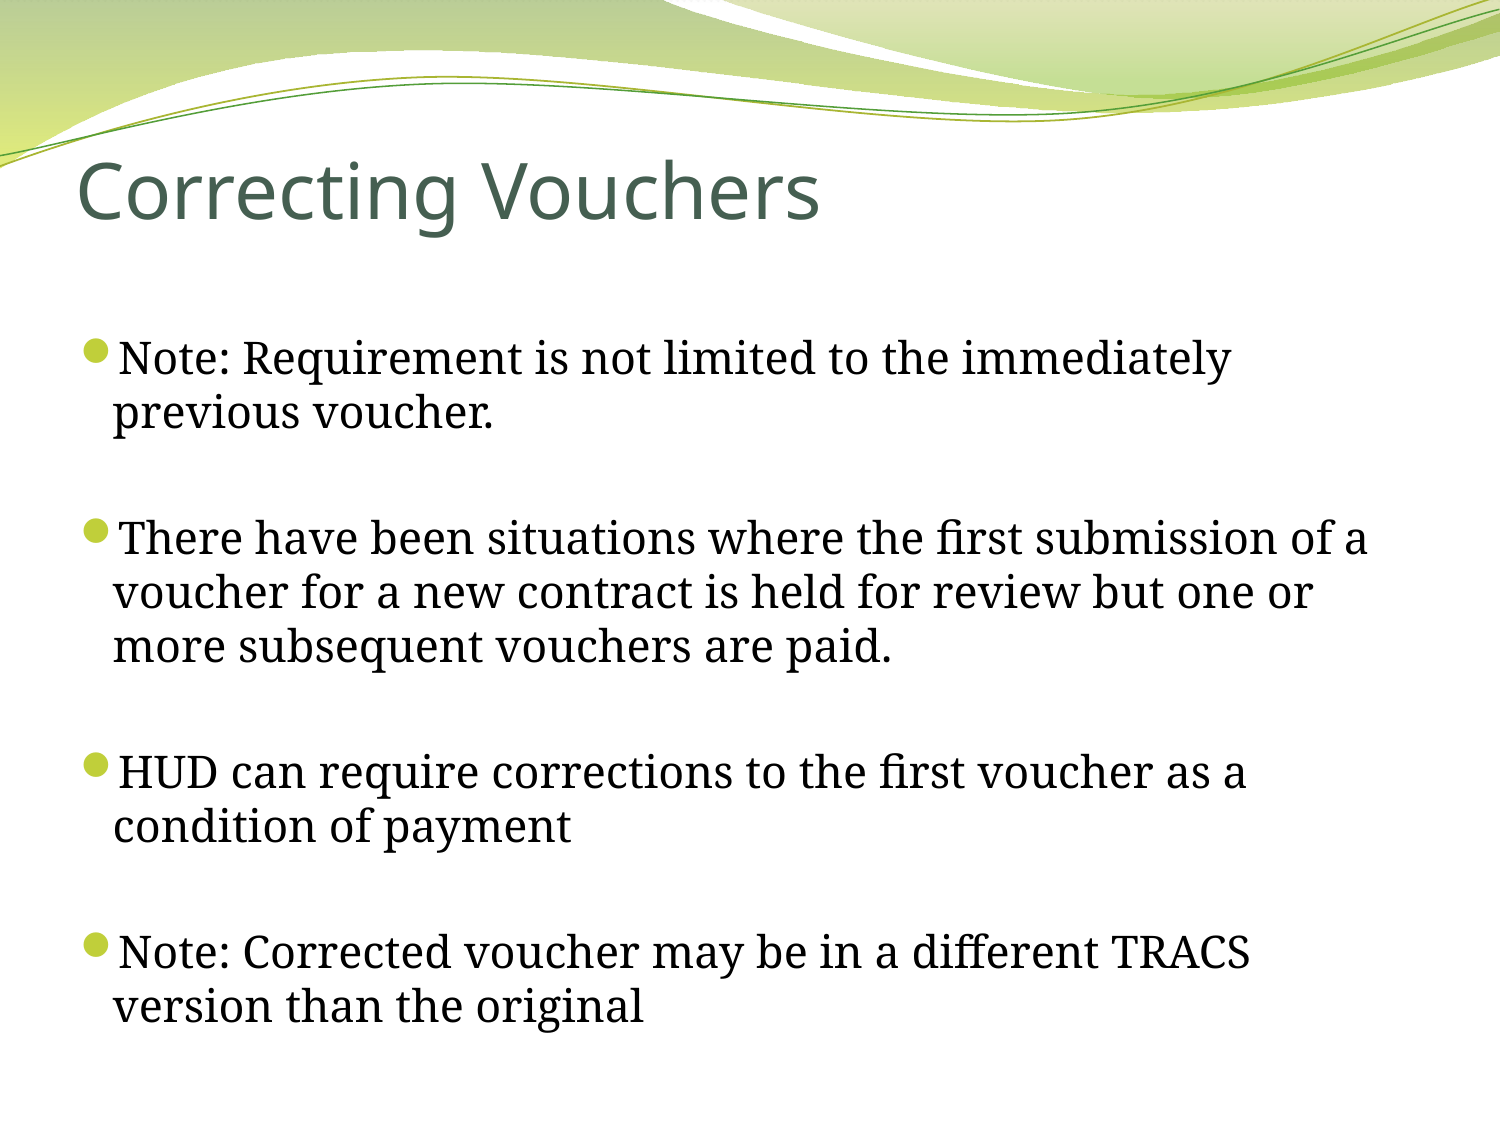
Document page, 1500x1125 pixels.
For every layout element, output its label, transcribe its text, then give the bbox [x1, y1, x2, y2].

title Correcting Vouchers [75, 99, 1425, 235]
list Note: Requirement is not limited to the immediately previous voucher. There have been situations where the first submission of a voucher for a new contract is held for review but one or more subsequent vouchers are paid. HUD can require corrections to the first voucher as a condition of payment Note: Corrected voucher may be in a different TRACS version than the original [65, 322, 1416, 1043]
